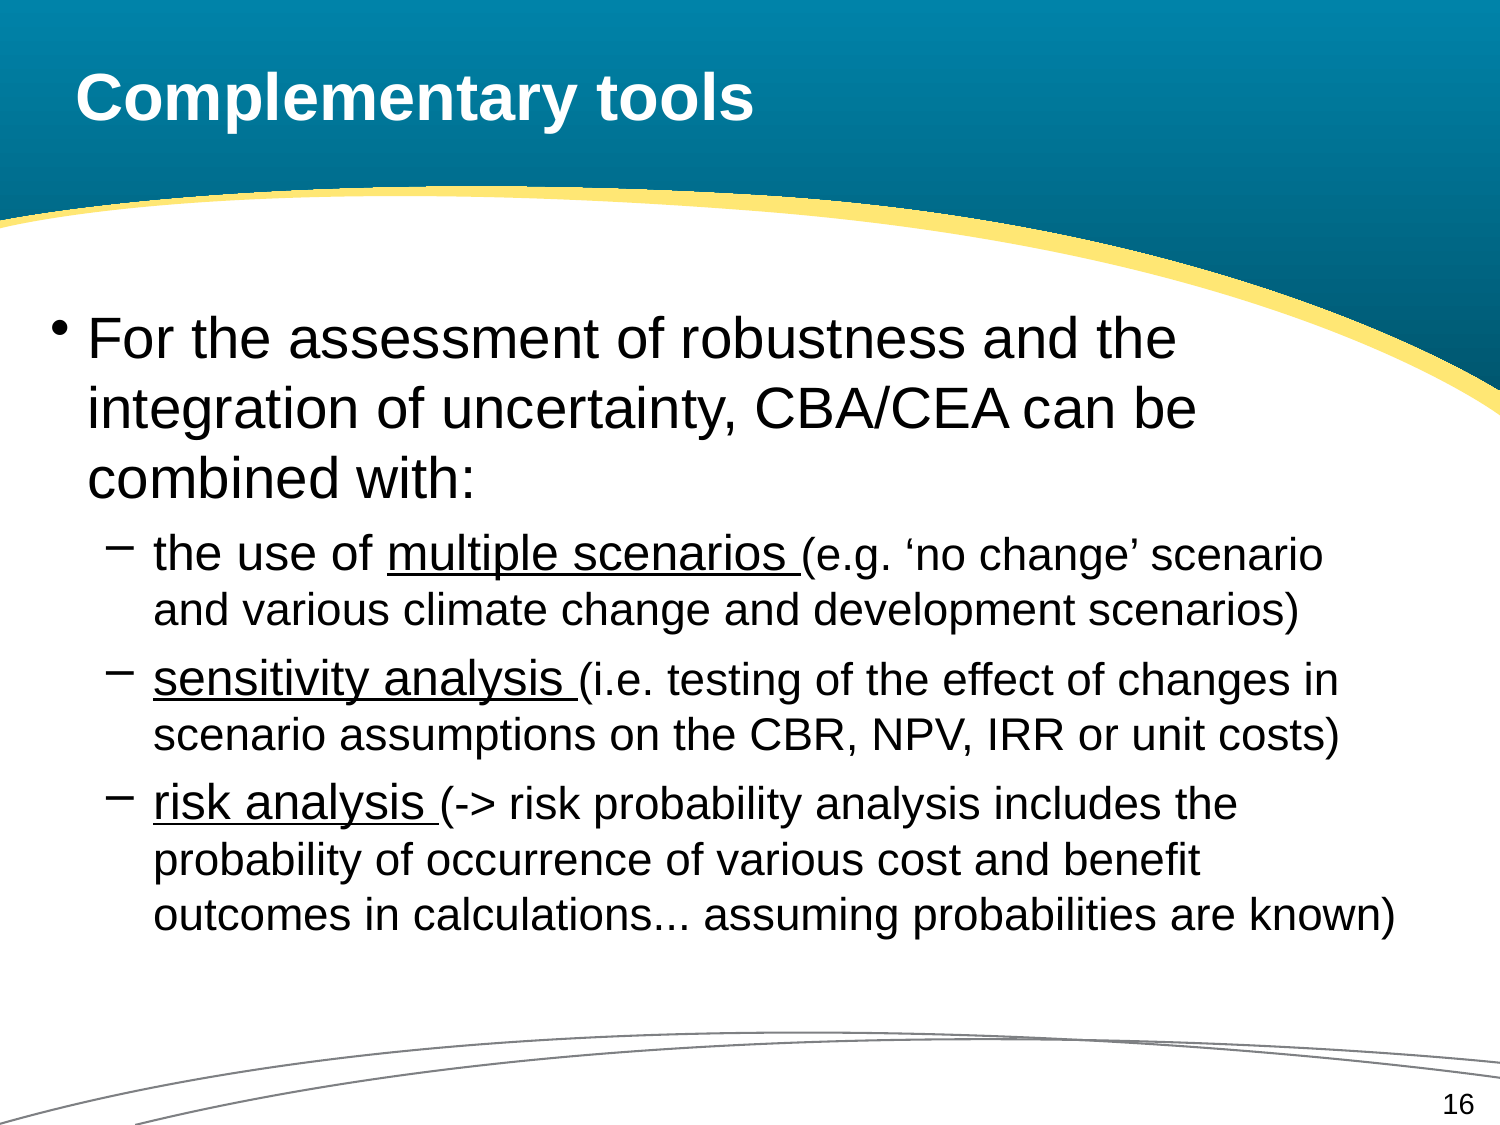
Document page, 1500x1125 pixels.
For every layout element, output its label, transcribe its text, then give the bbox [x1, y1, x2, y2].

title Complementary tools [74, 0, 1476, 188]
list For the assessment of robustness and the integration of uncertainty, CBA/CEA can be combined with: the use of multiple scenarios (e.g. ‘no change’ scenario and various climate change and development scenarios) sensitivity analysis (i.e. testing of the effect of changes in scenario assumptions on the CBR, NPV, IRR or unit costs) risk analysis (-> risk probability analysis includes the probability of occurrence of various cost and benefit outcomes in calculations... assuming probabilities are known) [49, 299, 1401, 1088]
slide_number 16 [1124, 1084, 1476, 1113]
